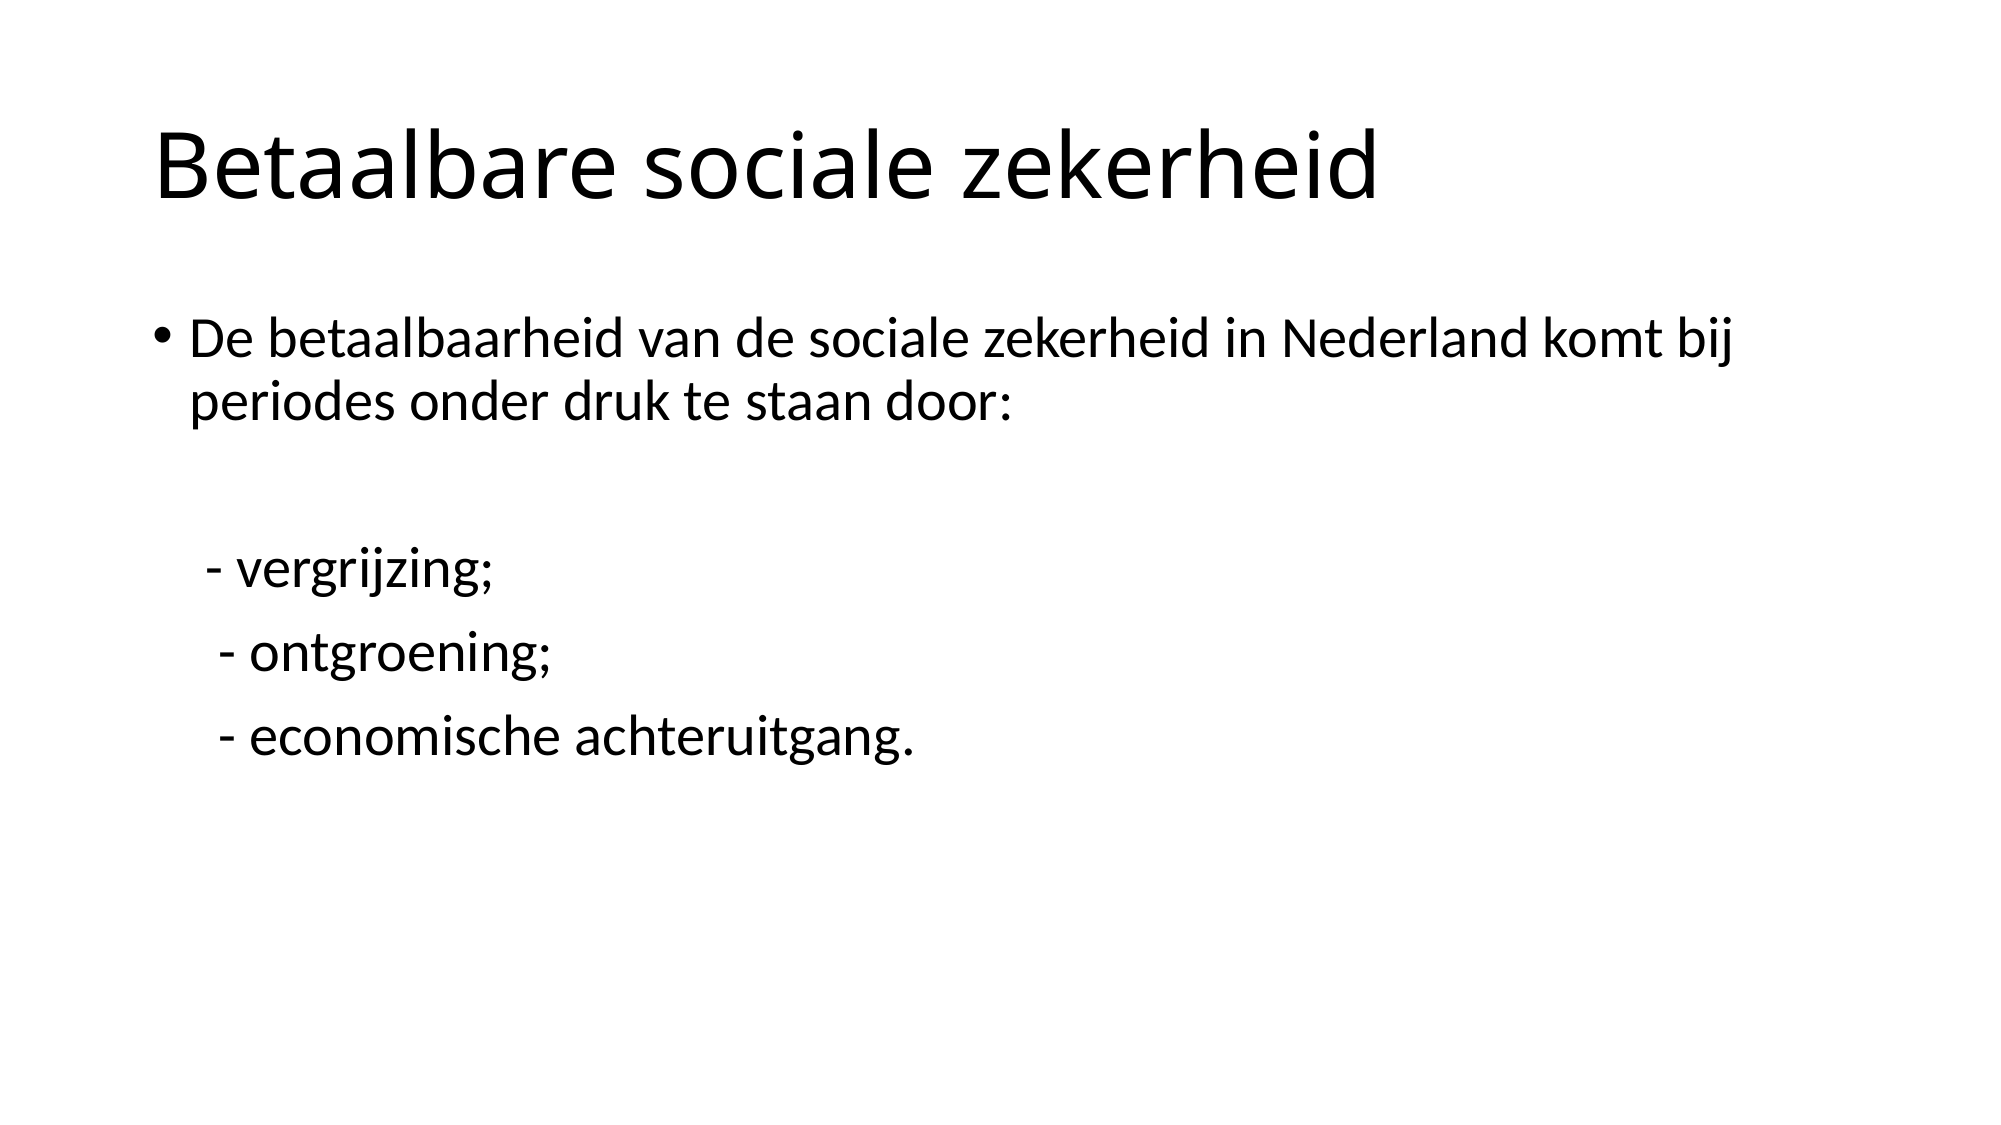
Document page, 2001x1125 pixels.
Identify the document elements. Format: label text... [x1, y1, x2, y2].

list De betaalbaarheid van de sociale zekerheid in Nederland komt bij periodes onder druk te staan door: - vergrijzing; - ontgroening; - economische achteruitgang. [137, 299, 1863, 1014]
title Betaalbare sociale zekerheid [137, 59, 1863, 278]
